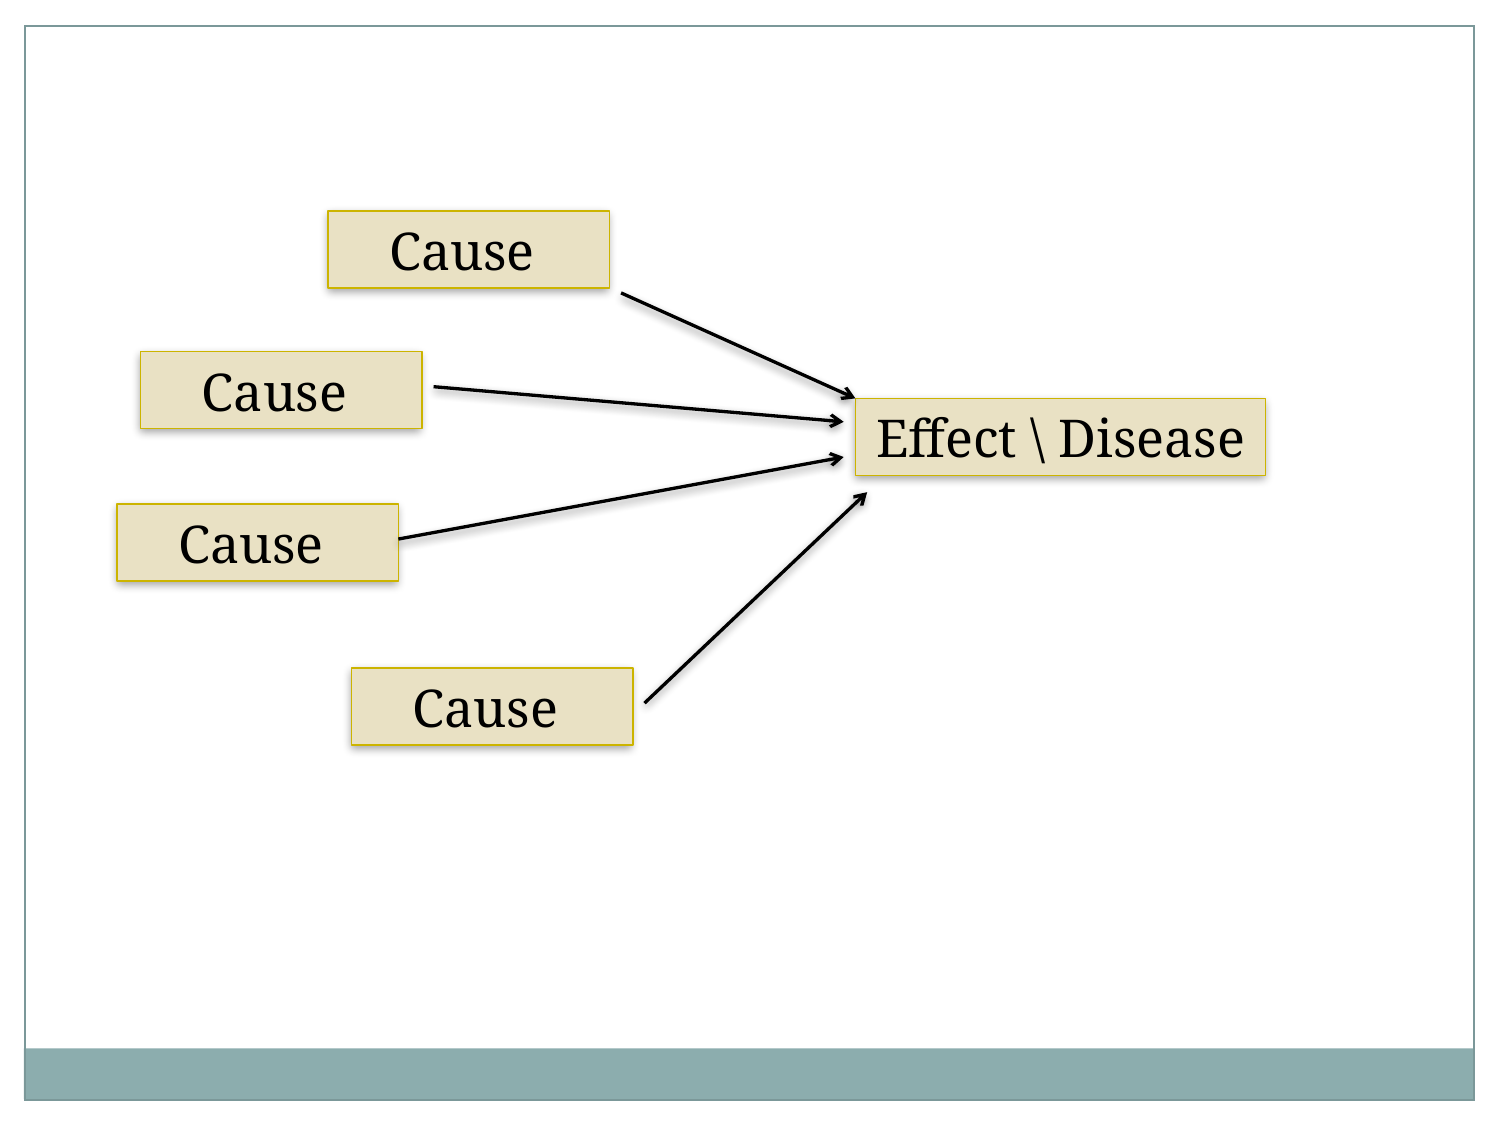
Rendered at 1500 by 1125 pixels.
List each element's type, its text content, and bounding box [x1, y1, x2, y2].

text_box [433, 386, 844, 423]
text_box Cause [351, 667, 634, 746]
text_box Effect \ Disease [855, 398, 1266, 476]
text_box Cause [140, 351, 423, 429]
text_box Cause [116, 503, 399, 582]
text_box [398, 456, 844, 540]
text_box Cause [327, 210, 610, 289]
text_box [644, 491, 868, 704]
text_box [620, 292, 856, 399]
